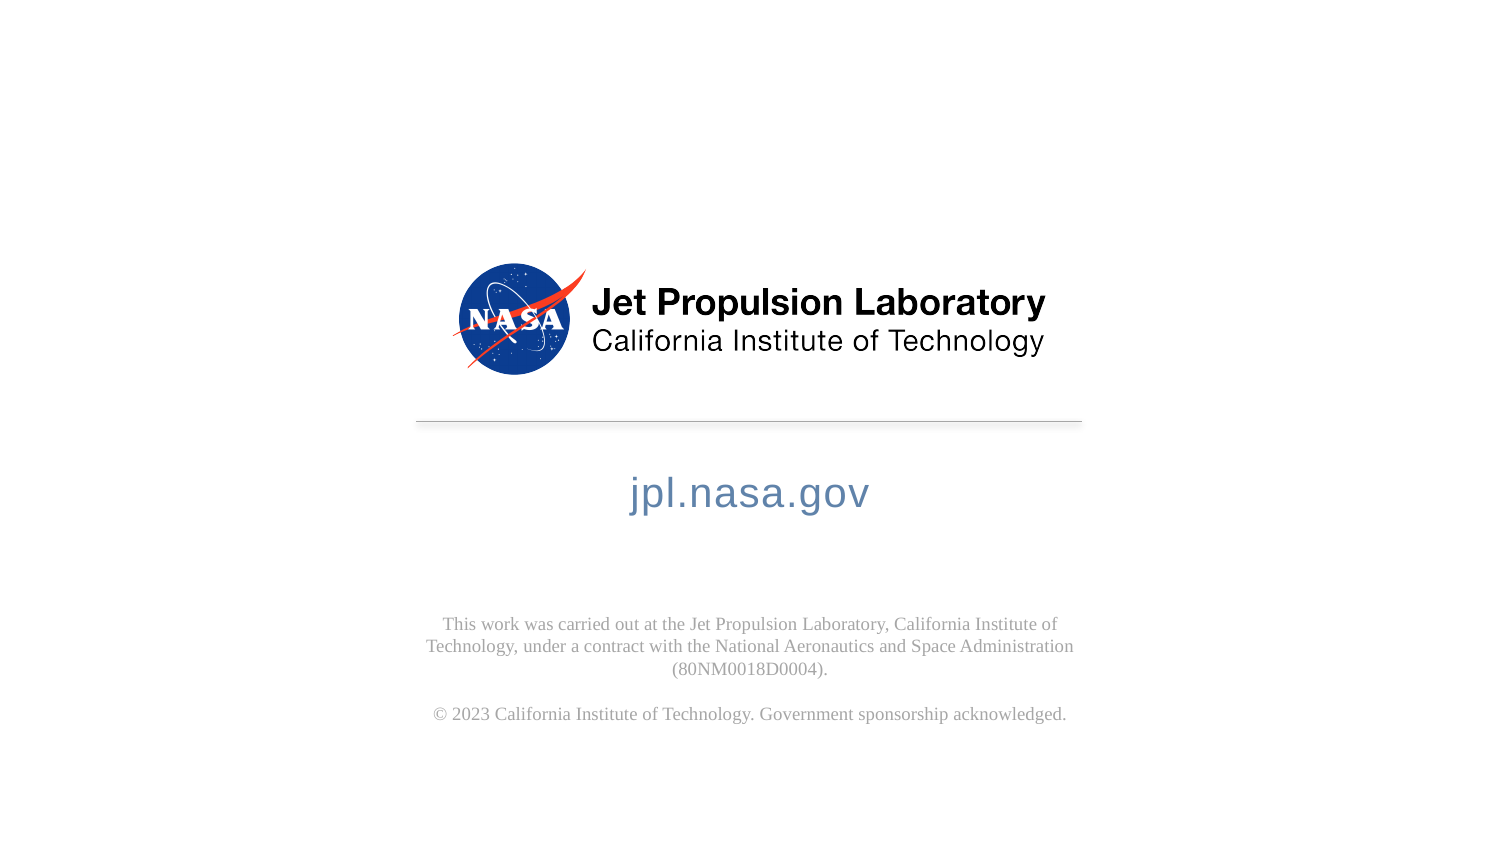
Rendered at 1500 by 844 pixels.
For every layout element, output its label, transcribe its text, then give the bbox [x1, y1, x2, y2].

picture [416, 226, 1082, 412]
text_box This work was carried out at the Jet Propulsion Laboratory, California Institute of Technology, under a contract with the National Aeronautics and Space Administration (80NM0018D0004). © 2023 California Institute of Technology. Government sponsorship acknowledged. [398, 604, 1102, 732]
